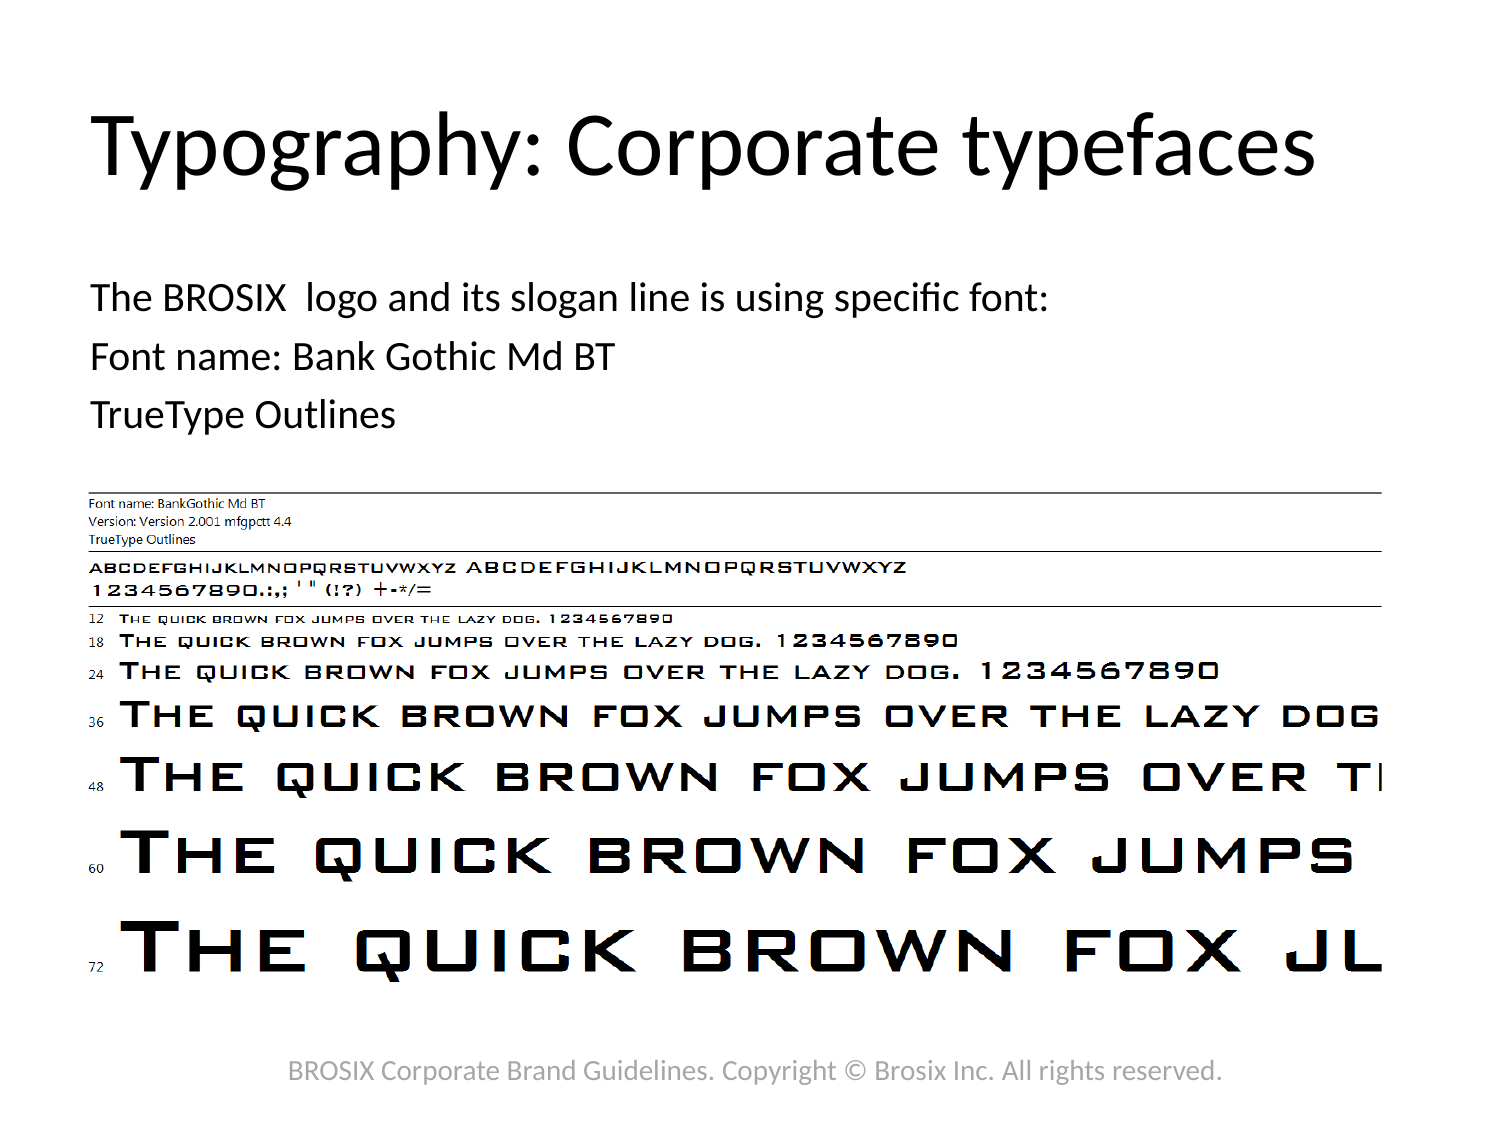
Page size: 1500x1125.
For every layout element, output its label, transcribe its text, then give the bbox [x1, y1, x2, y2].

list The BROSIX logo and its slogan line is using specific font: Font name: Bank Gothic Md BT TrueType Outlines [75, 262, 1425, 539]
title Typography: Corporate typefaces [75, 45, 1425, 233]
picture [88, 492, 1382, 1000]
text_box BROSIX Corporate Brand Guidelines. Copyright © Brosix Inc. All rights reserved. [41, 1043, 1471, 1094]
